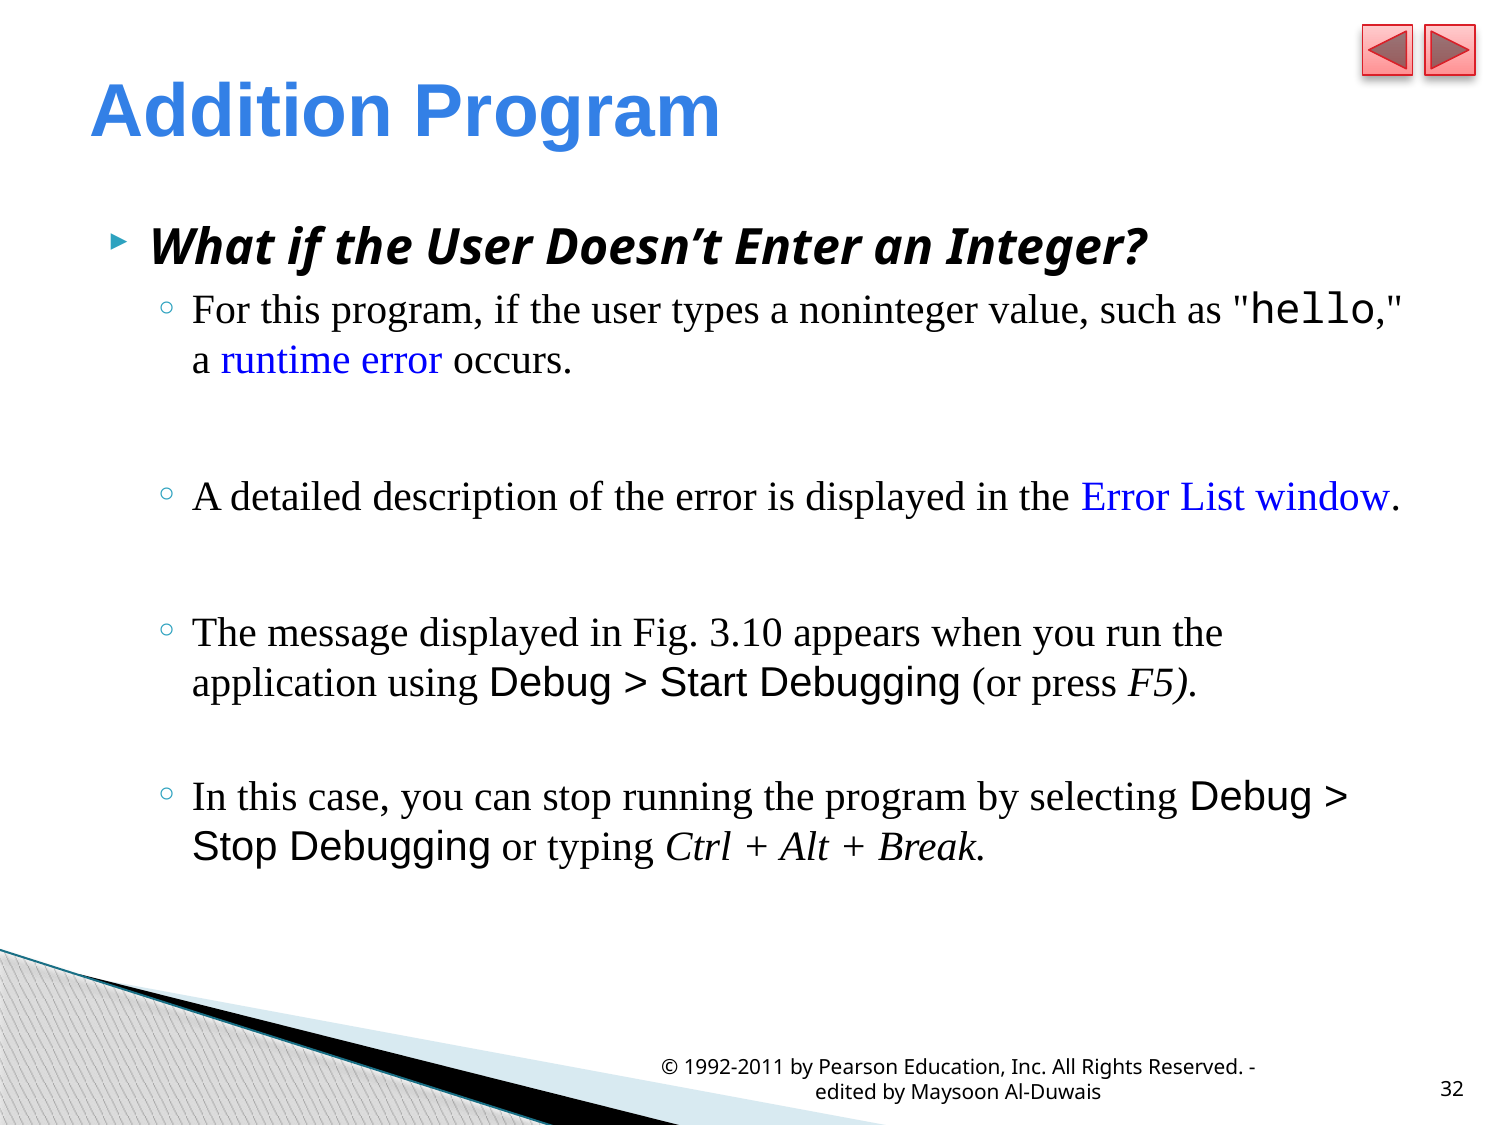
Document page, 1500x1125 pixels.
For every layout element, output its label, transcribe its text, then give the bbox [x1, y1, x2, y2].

footer © 1992-2011 by Pearson Education, Inc. All Rights Reserved. - edited by Maysoon Al-Duwais [612, 1051, 1305, 1112]
title Addition Program [75, 12, 1425, 200]
list What if the User Doesn’t Enter an Integer? For this program, if the user types a noninteger value, such as "hello," a runtime error occurs. A detailed description of the error is displayed in the Error List window. The message displayed in Fig. 3.10 appears when you run the application using Debug > Start Debugging (or press F5). In this case, you can stop running the program by selecting Debug > Stop Debugging or typing Ctrl + Alt + Break. [74, 207, 1426, 951]
slide_number 32 [1418, 1051, 1479, 1112]
